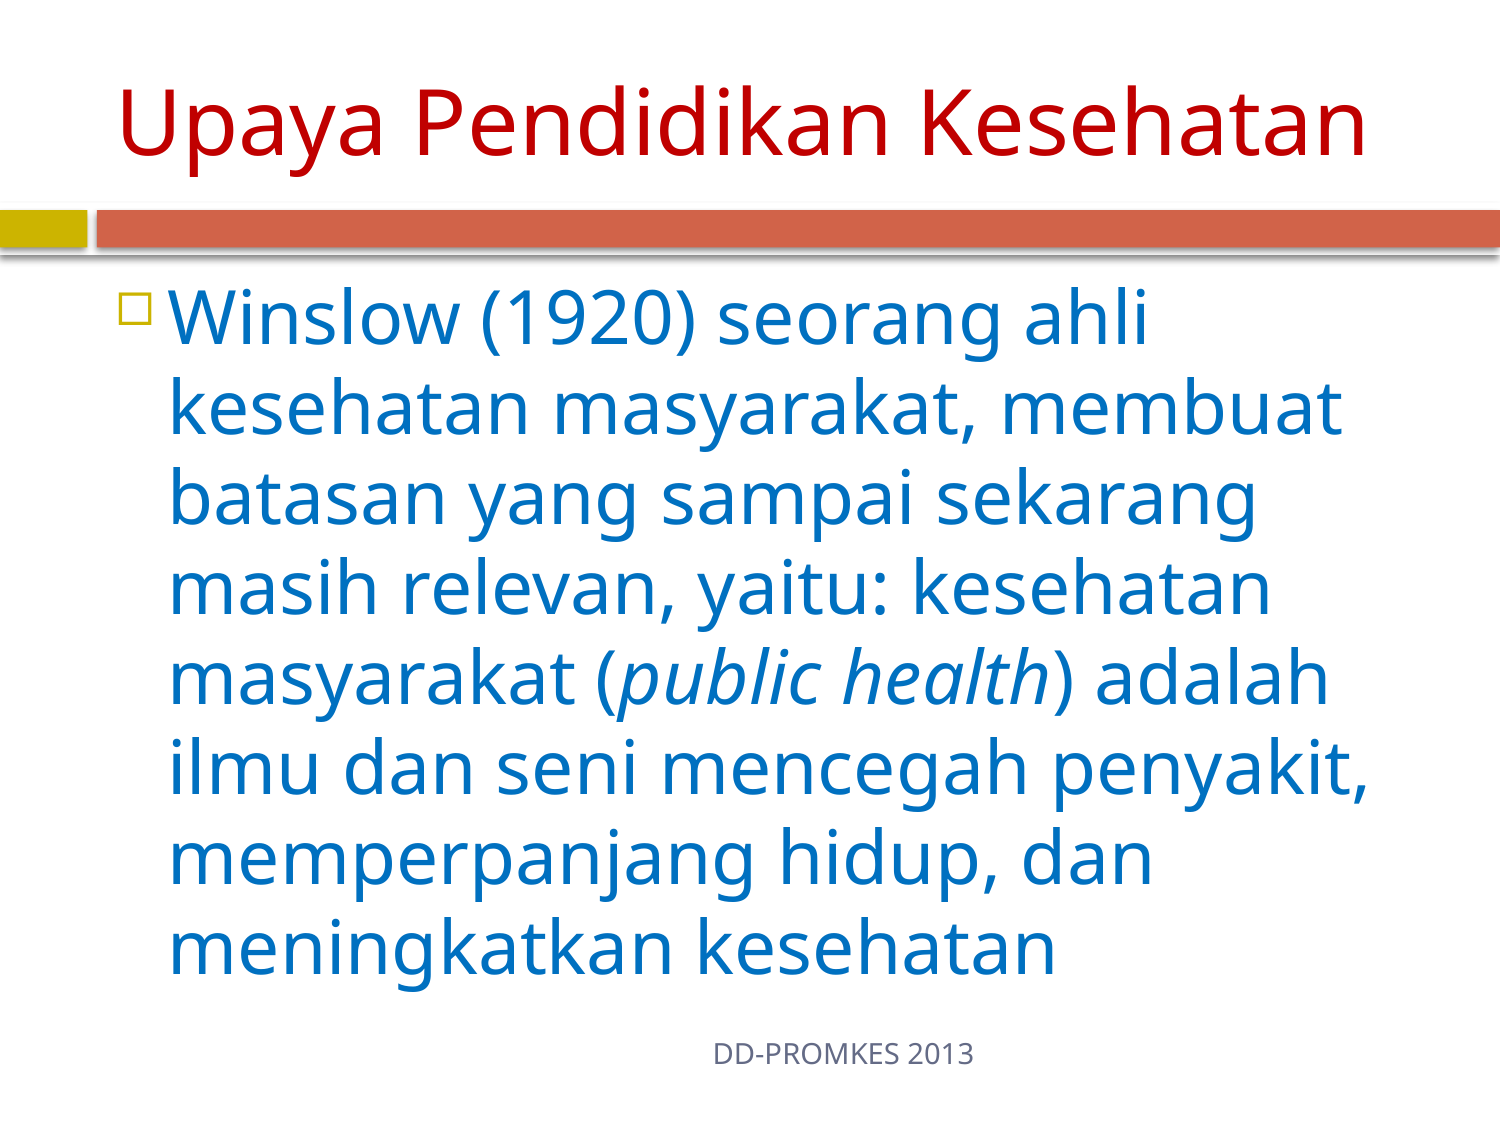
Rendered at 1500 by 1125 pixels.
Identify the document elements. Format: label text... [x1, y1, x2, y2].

title Upaya Pendidikan Kesehatan [100, 37, 1438, 200]
list Winslow (1920) seorang ahli kesehatan masyarakat, membuat batasan yang sampai sekarang masih relevan, yaitu: kesehatan masyarakat (public health) adalah ilmu dan seni mencegah penyakit, memperpanjang hidup, dan meningkatkan kesehatan [100, 262, 1438, 1000]
footer DD-PROMKES 2013 [99, 1024, 990, 1085]
